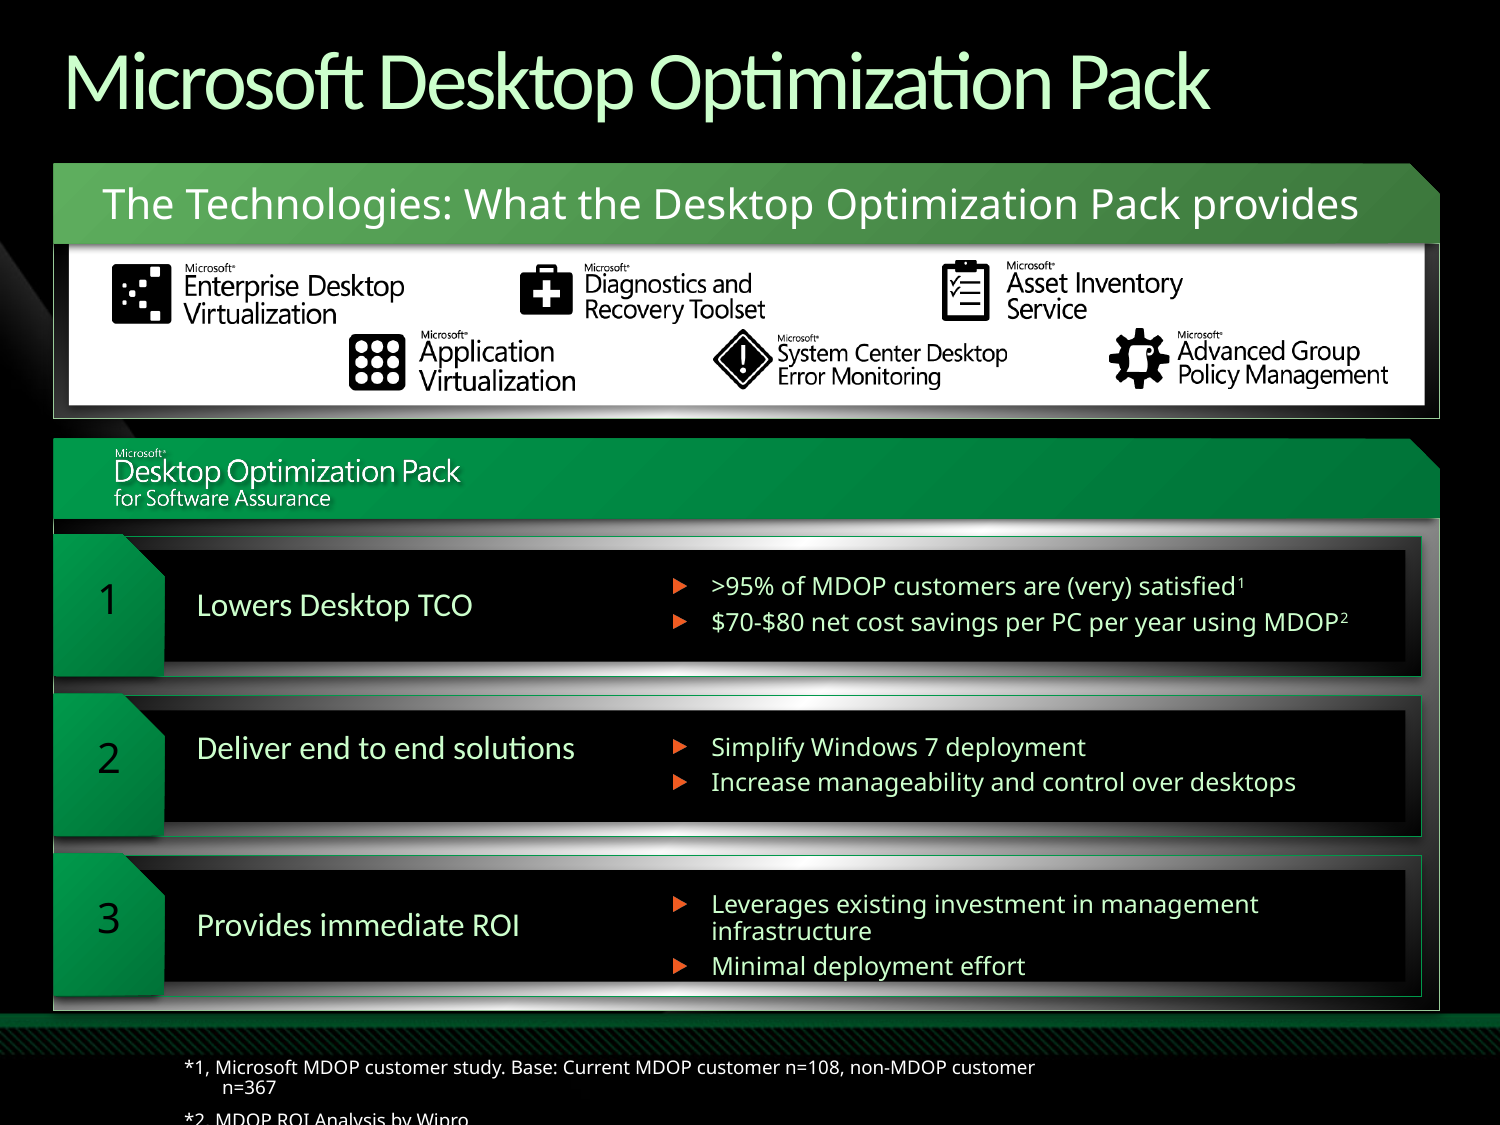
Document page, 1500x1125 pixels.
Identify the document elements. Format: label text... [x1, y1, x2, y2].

text_box [171, 710, 1406, 822]
text_box Deliver end to end solutions [182, 723, 648, 775]
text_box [53, 533, 165, 677]
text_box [53, 163, 1441, 419]
text_box [167, 695, 1422, 837]
text_box [53, 438, 1441, 519]
text_box [171, 550, 1406, 662]
text_box Simplify Windows 7 deployment Increase manageability and control over desktops [658, 727, 1387, 805]
text_box *1, Microsoft MDOP customer study. Base: Current MDOP customer n=108, non-MDOP customer n=367 *2, MDOP ROI Analysis by Wipro [169, 1050, 1087, 1125]
picture [0, 0, 1500, 1125]
text_box >95% of MDOP customers are (very) satisfied1 $70-$80 net cost savings per PC per year using MDOP2 [658, 566, 1387, 644]
text_box [114, 527, 1440, 1011]
text_box [171, 870, 1406, 982]
text_box Leverages existing investment in management infrastructure Minimal deployment effort [658, 884, 1387, 1024]
text_box [167, 536, 1422, 677]
text_box [167, 855, 1422, 997]
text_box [53, 853, 165, 996]
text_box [53, 693, 165, 836]
text_box Provides immediate ROI [182, 900, 648, 951]
text_box Lowers Desktop TCO [182, 580, 648, 632]
title Microsoft Desktop Optimization Pack [62, 37, 1438, 132]
